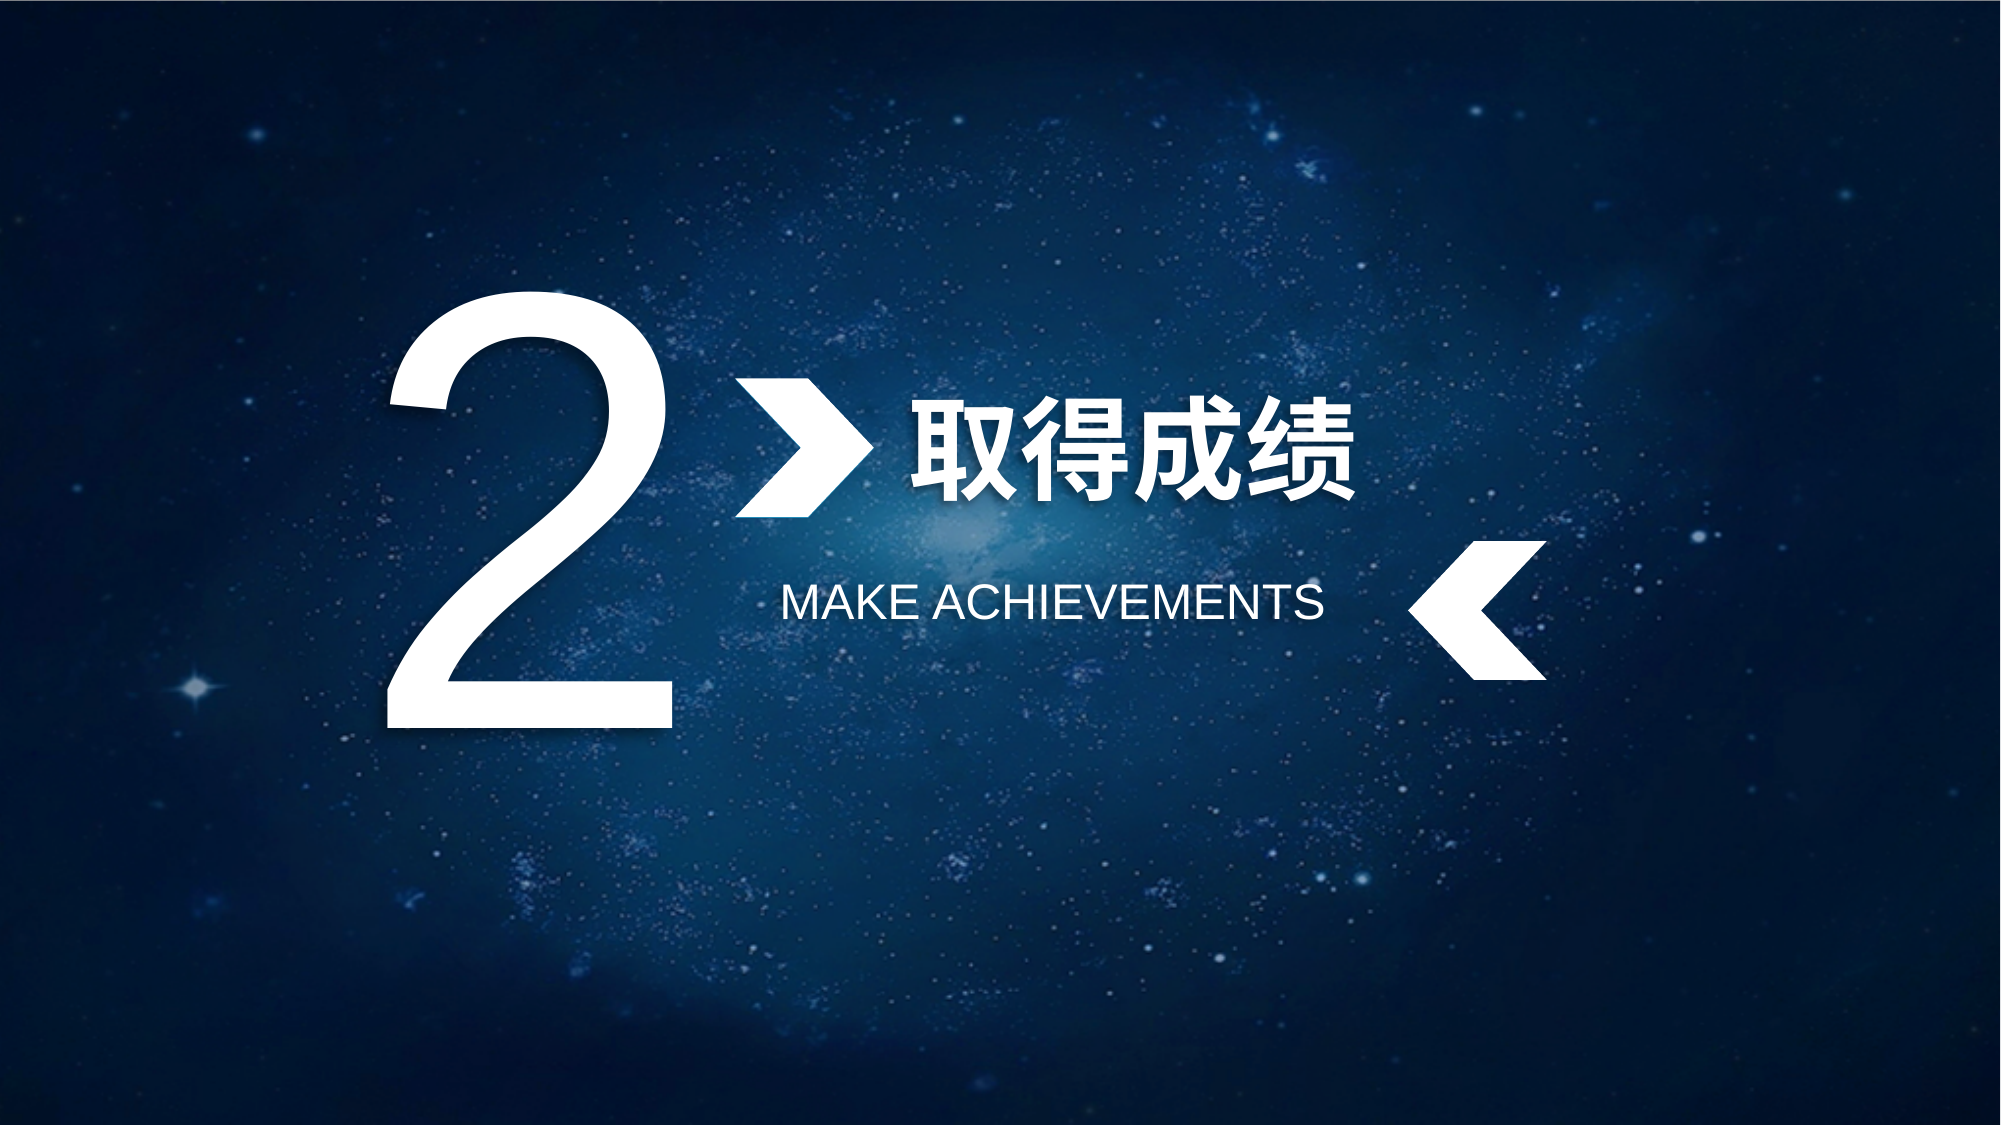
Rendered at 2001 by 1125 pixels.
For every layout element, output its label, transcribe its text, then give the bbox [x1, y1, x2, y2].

text_box 取得成绩 [892, 371, 1373, 522]
text_box 2 [341, 96, 719, 861]
text_box [1406, 540, 1550, 681]
text_box MAKE ACHIEVEMENTS [764, 562, 1341, 638]
picture [0, 0, 2001, 1125]
text_box [732, 377, 876, 519]
